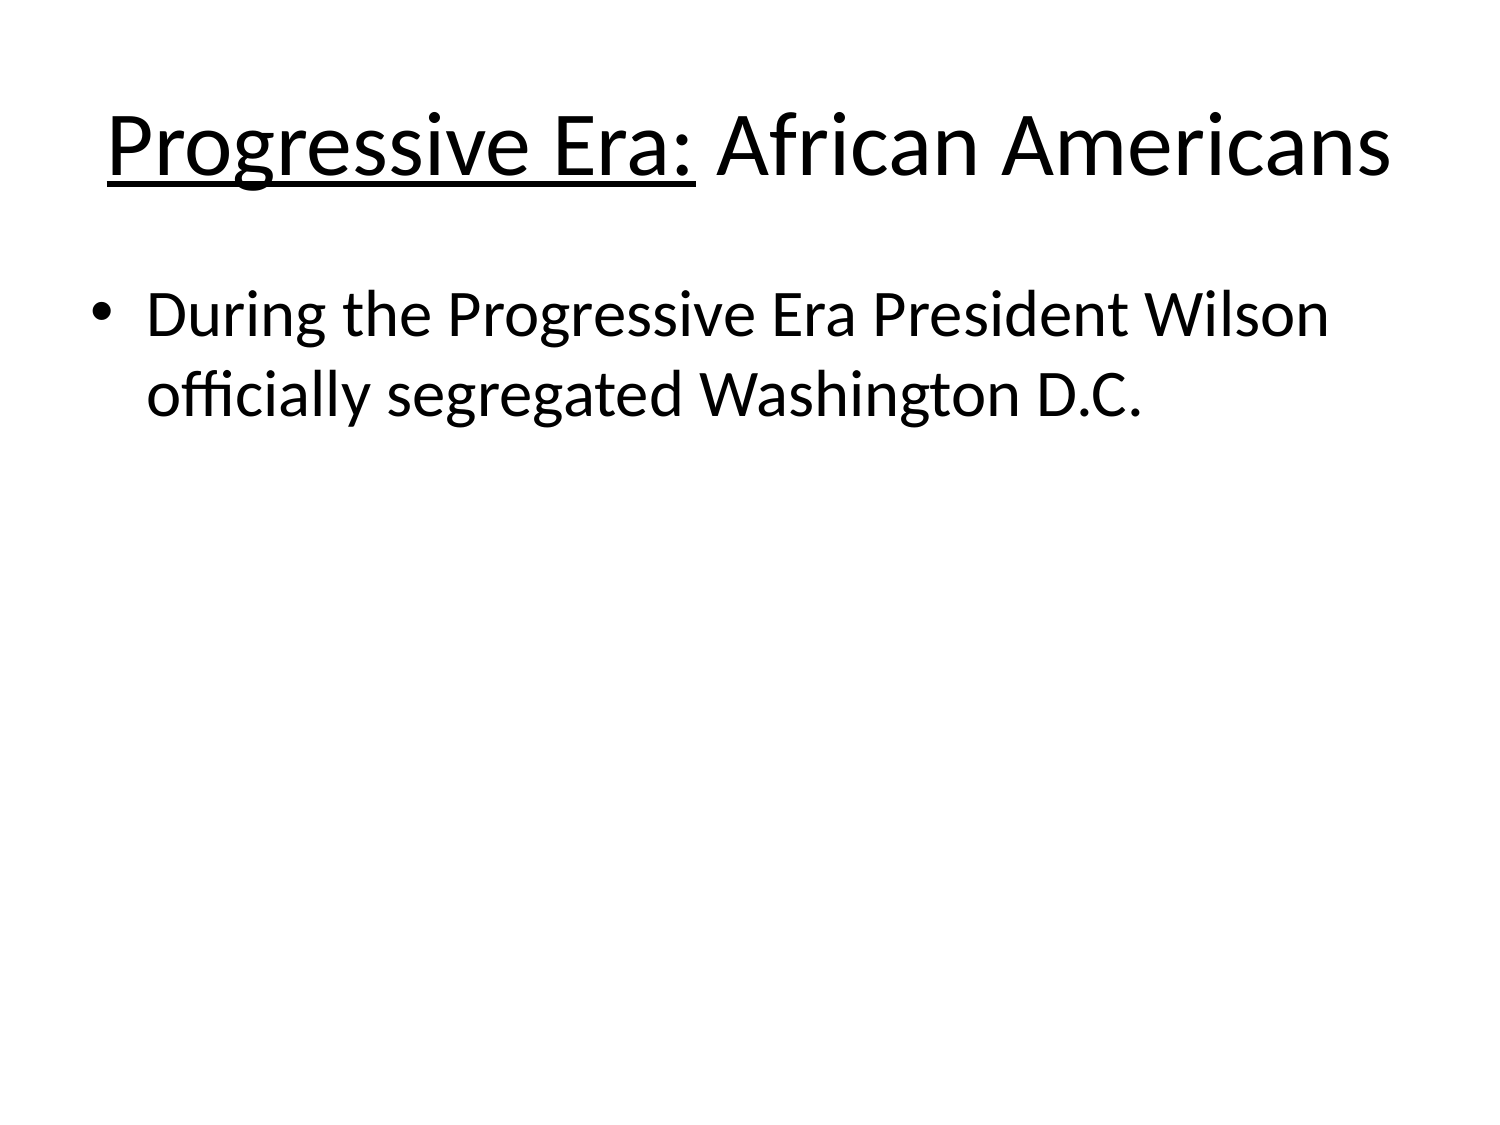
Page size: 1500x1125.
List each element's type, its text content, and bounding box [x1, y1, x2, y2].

list During the Progressive Era President Wilson officially segregated Washington D.C. [75, 262, 1425, 1005]
title Progressive Era: African Americans [75, 45, 1425, 233]
